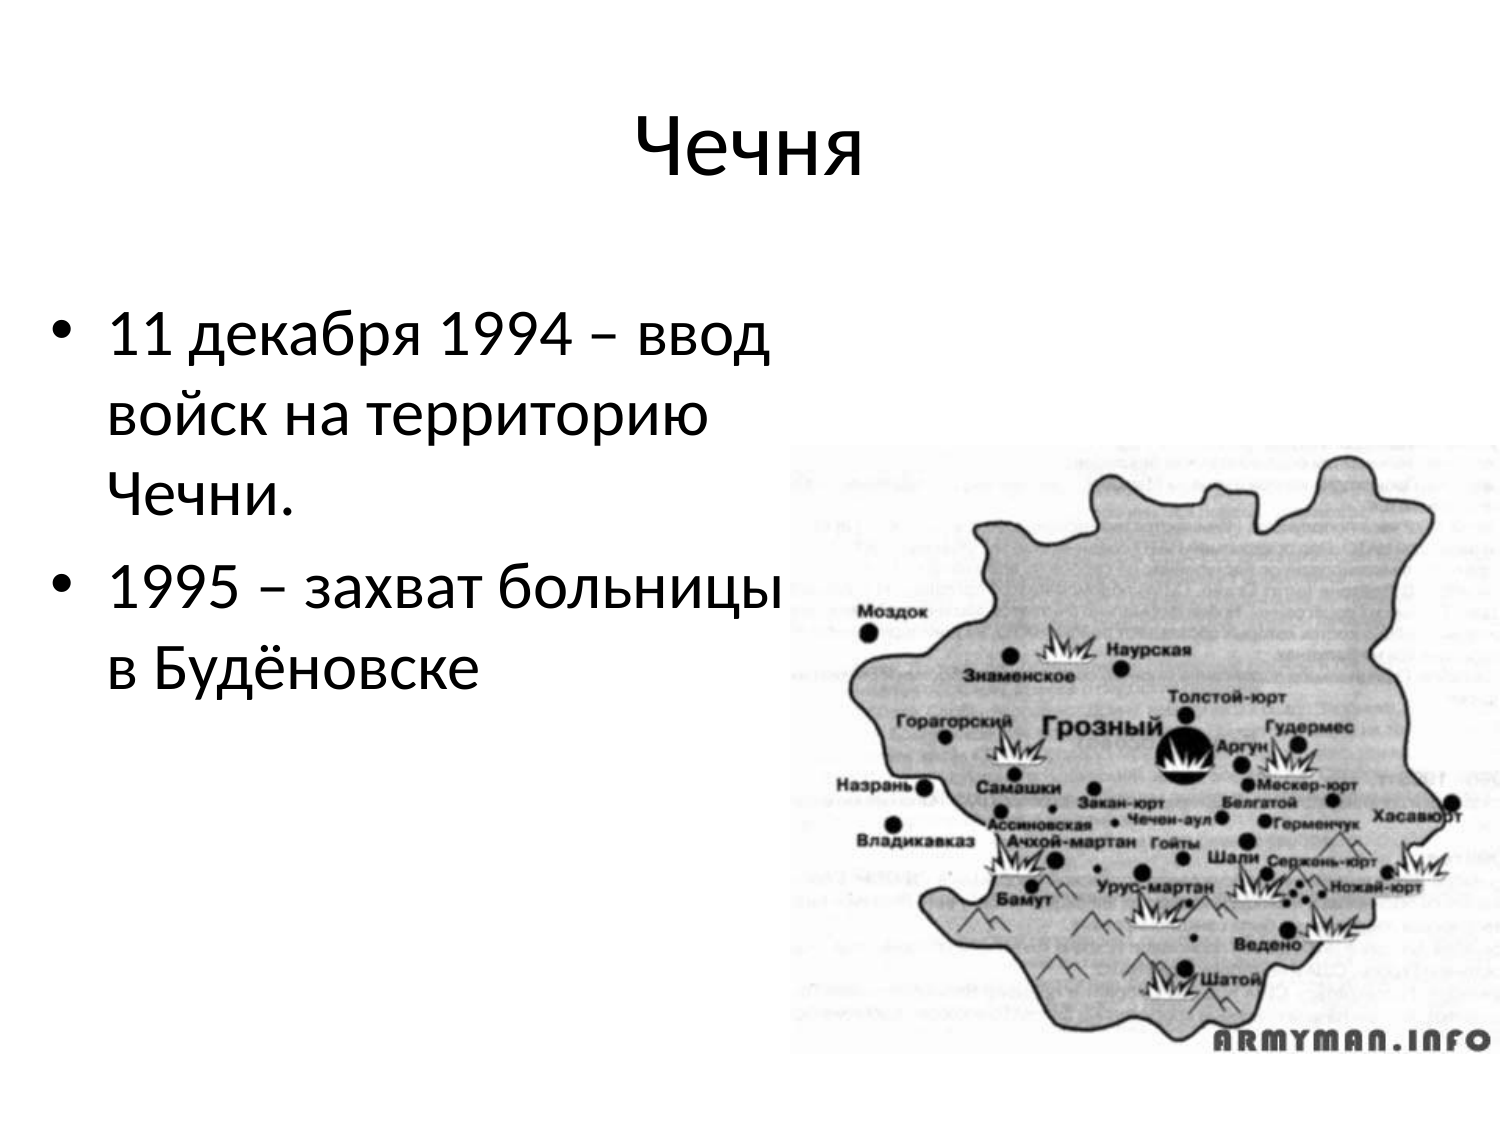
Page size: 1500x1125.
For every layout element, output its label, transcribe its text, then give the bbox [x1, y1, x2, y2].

picture [790, 445, 1500, 1054]
list 11 декабря 1994 – ввод войск на территорию Чечни. 1995 – захват больницы в Будёновске [35, 281, 816, 715]
title Чечня [75, 45, 1425, 233]
